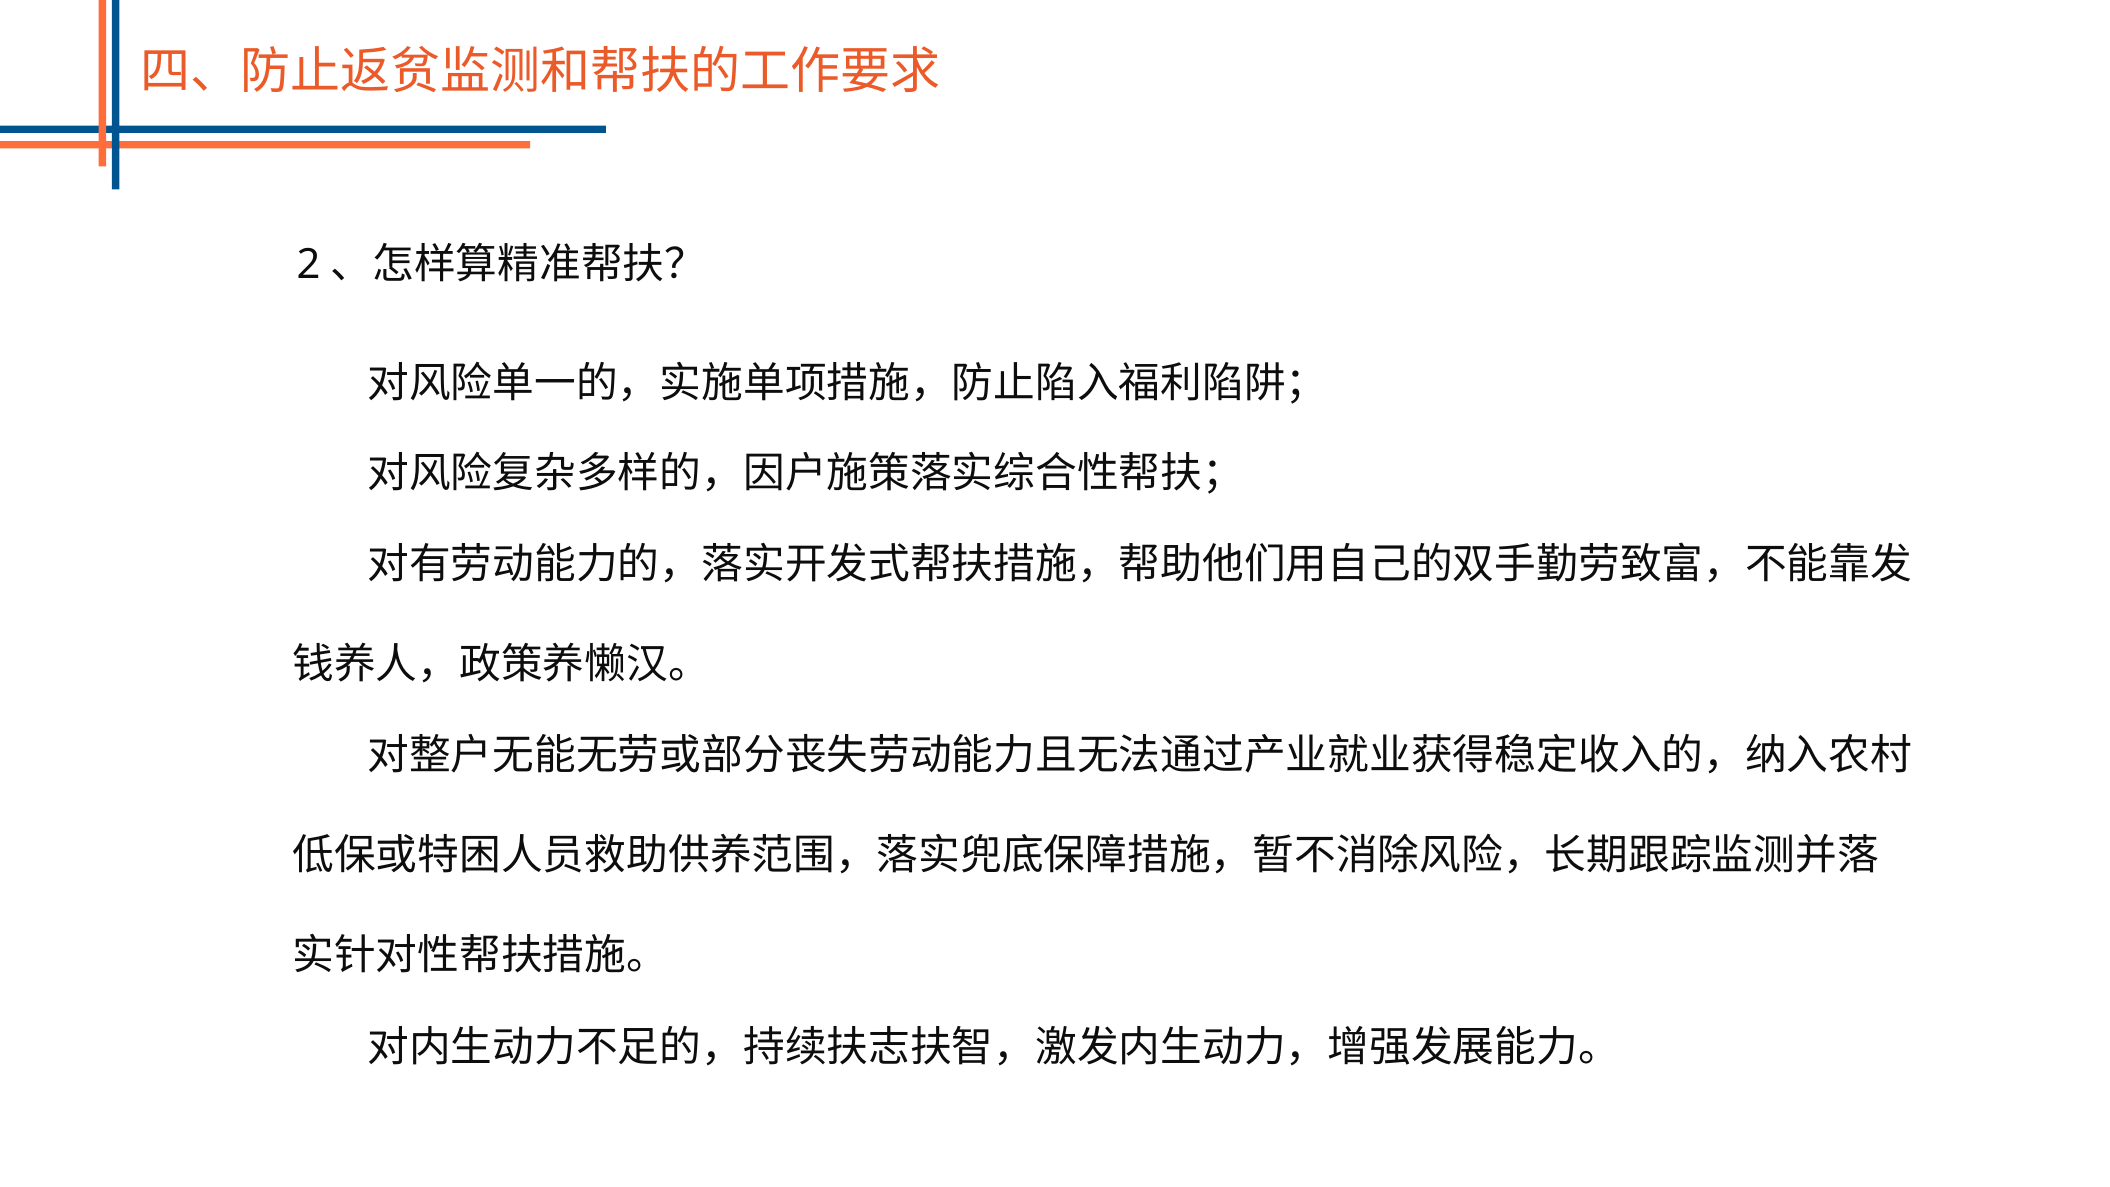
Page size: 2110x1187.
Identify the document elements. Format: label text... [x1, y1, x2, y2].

text_box 2、怎样算精准帮扶？ [206, 179, 1708, 295]
text_box 对整户无能无劳或部分丧失劳动能力且无法通过产业就业获得稳定收入的，纳入农村低保或特困人员救助供养范围，落实兜底保障措施，暂不消除风险，长期跟踪监测并落实针对性帮扶措施。 [277, 670, 1929, 962]
text_box 对有劳动能力的，落实开发式帮扶措施，帮助他们用自己的双手勤劳致富，不能靠发钱养人，政策养懒汉。 [277, 479, 1929, 670]
text_box 对风险复杂多样的，因户施策落实综合性帮扶； [277, 388, 1929, 479]
text_box 对风险单一的，实施单项措施，防止陷入福利陷阱； [277, 297, 1929, 388]
text_box 对内生动力不足的，持续扶志扶智，激发内生动力，增强发展能力。 [277, 962, 1929, 1077]
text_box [0, 0, 1457, 190]
